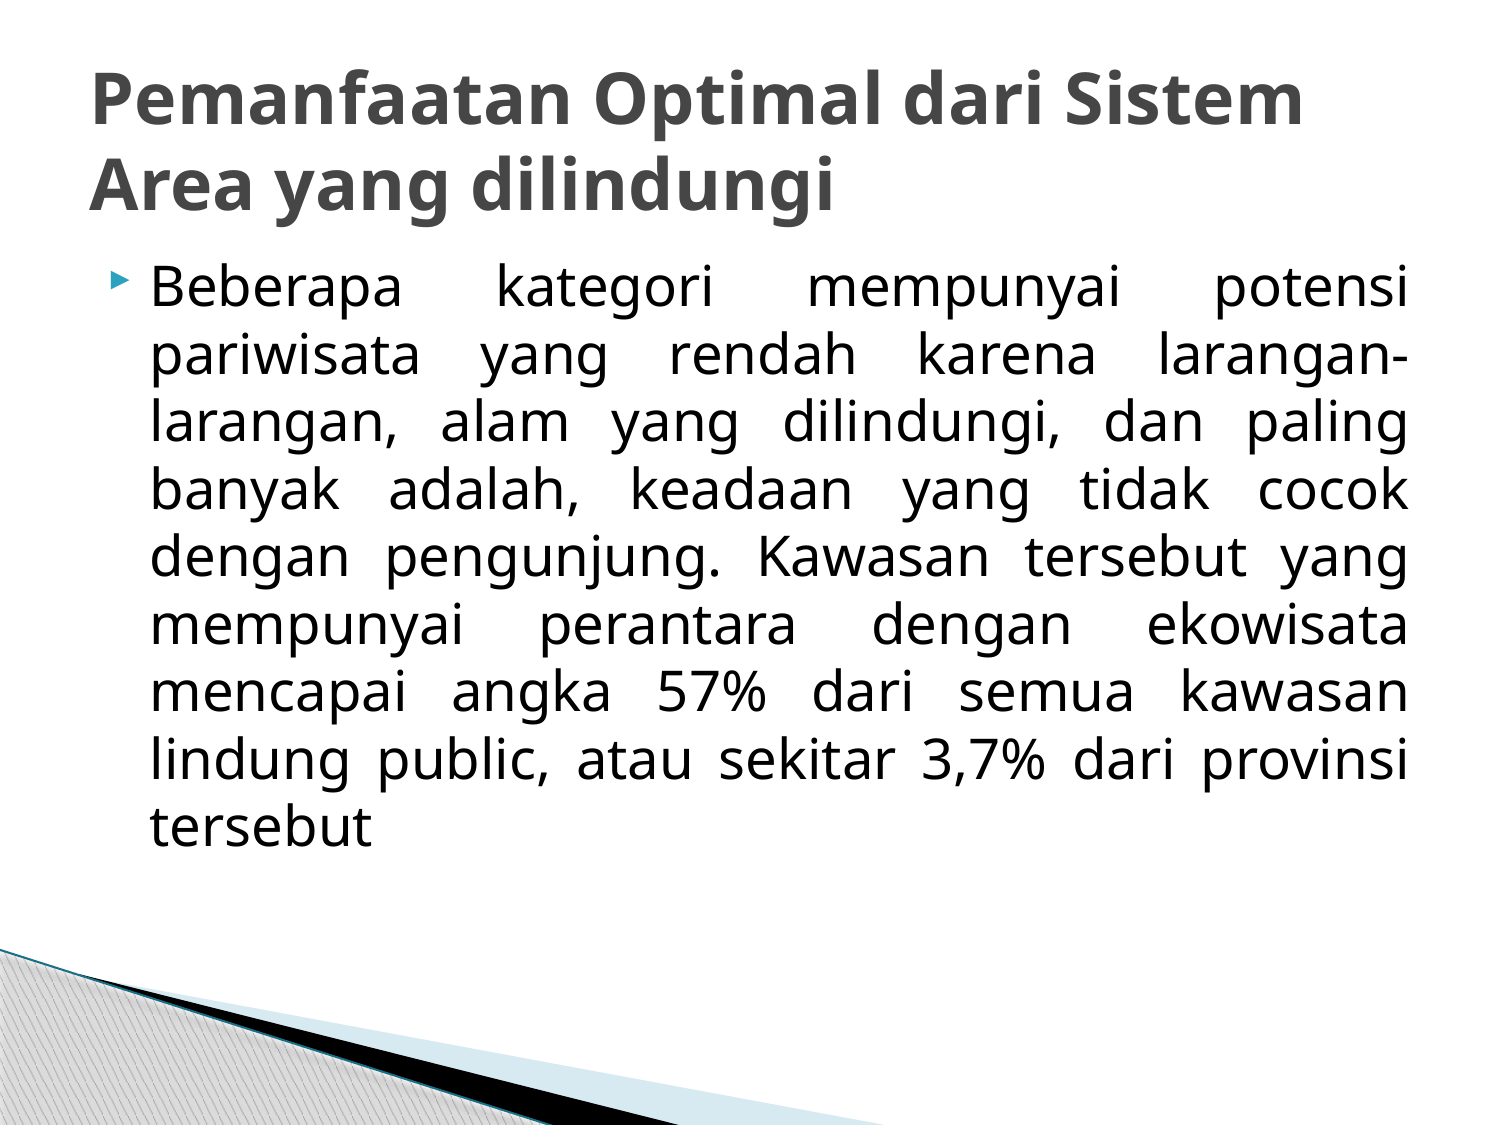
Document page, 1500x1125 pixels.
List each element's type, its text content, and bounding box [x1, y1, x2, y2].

title Pemanfaatan Optimal dari Sistem Area yang dilindungi [75, 45, 1425, 233]
list Beberapa kategori mempunyai potensi pariwisata yang rendah karena larangan-larangan, alam yang dilindungi, dan paling banyak adalah, keadaan yang tidak cocok dengan pengunjung. Kawasan tersebut yang mempunyai perantara dengan ekowisata mencapai angka 57% dari semua kawasan lindung public, atau sekitar 3,7% dari provinsi tersebut [75, 243, 1425, 986]
